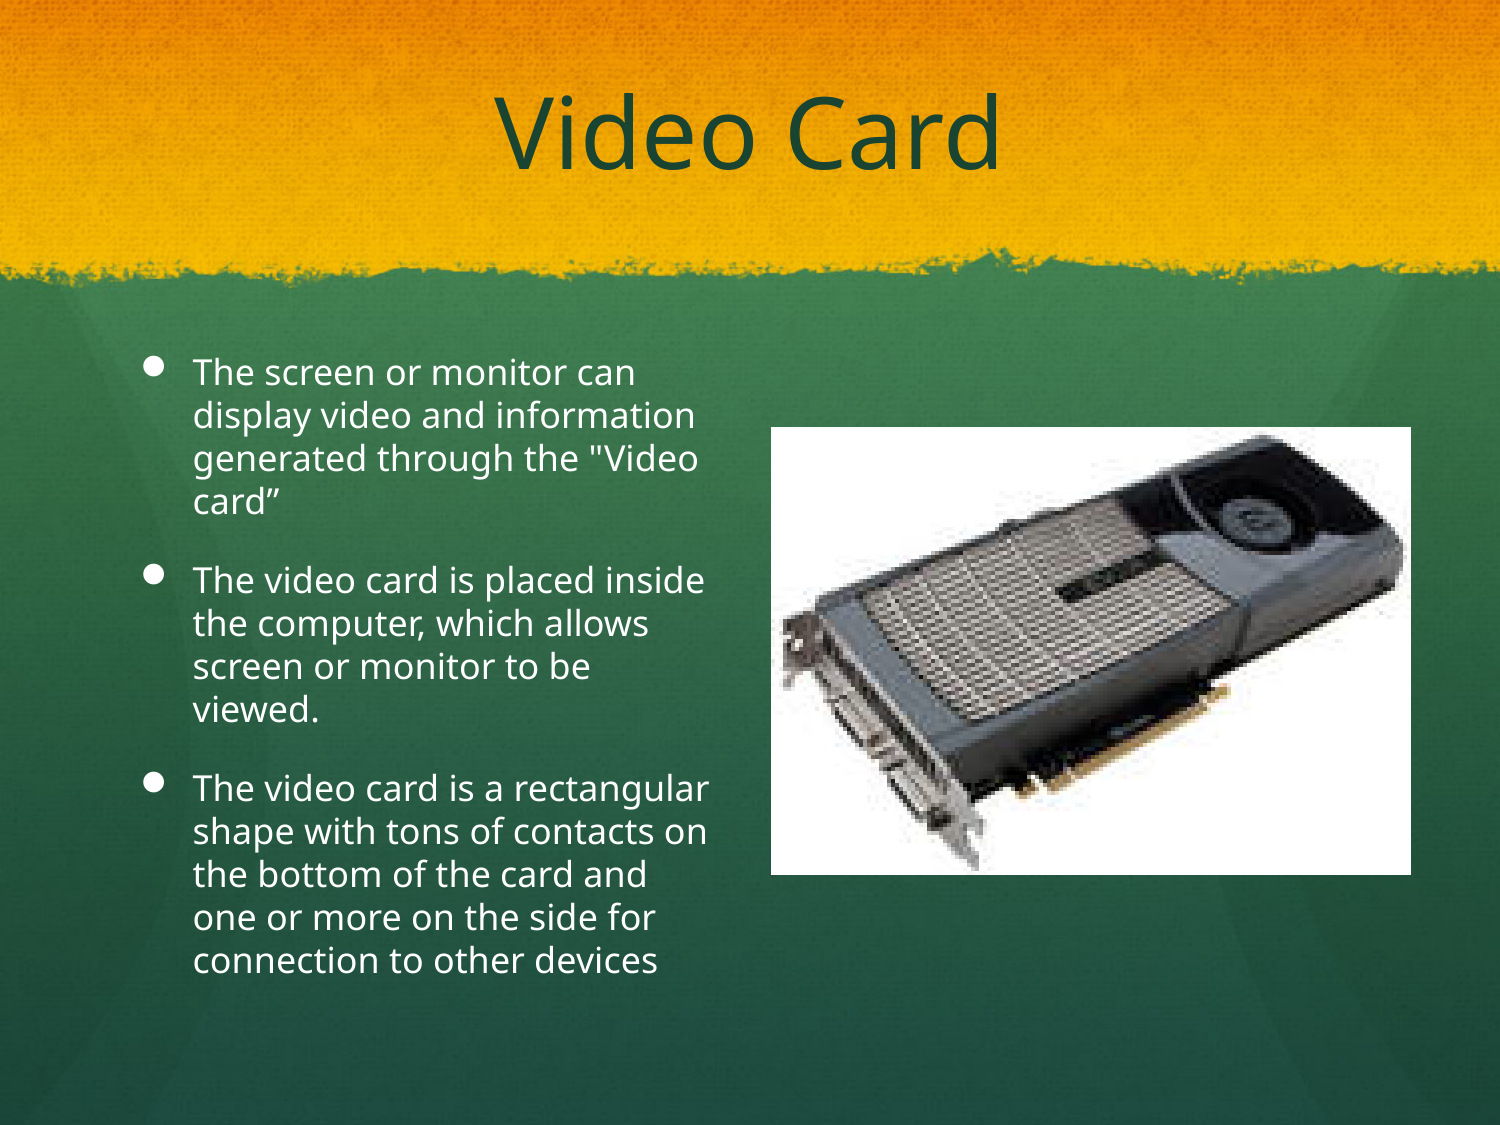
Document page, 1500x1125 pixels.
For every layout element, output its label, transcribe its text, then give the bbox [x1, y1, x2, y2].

title Video Card [125, 13, 1375, 246]
picture [0, 0, 1500, 1125]
list The screen or monitor can display video and information generated through the "Video card” The video card is placed inside the computer, which allows screen or monitor to be viewed. The video card is a rectangular shape with tons of contacts on the bottom of the card and one or more on the side for connection to other devices [125, 341, 726, 1029]
